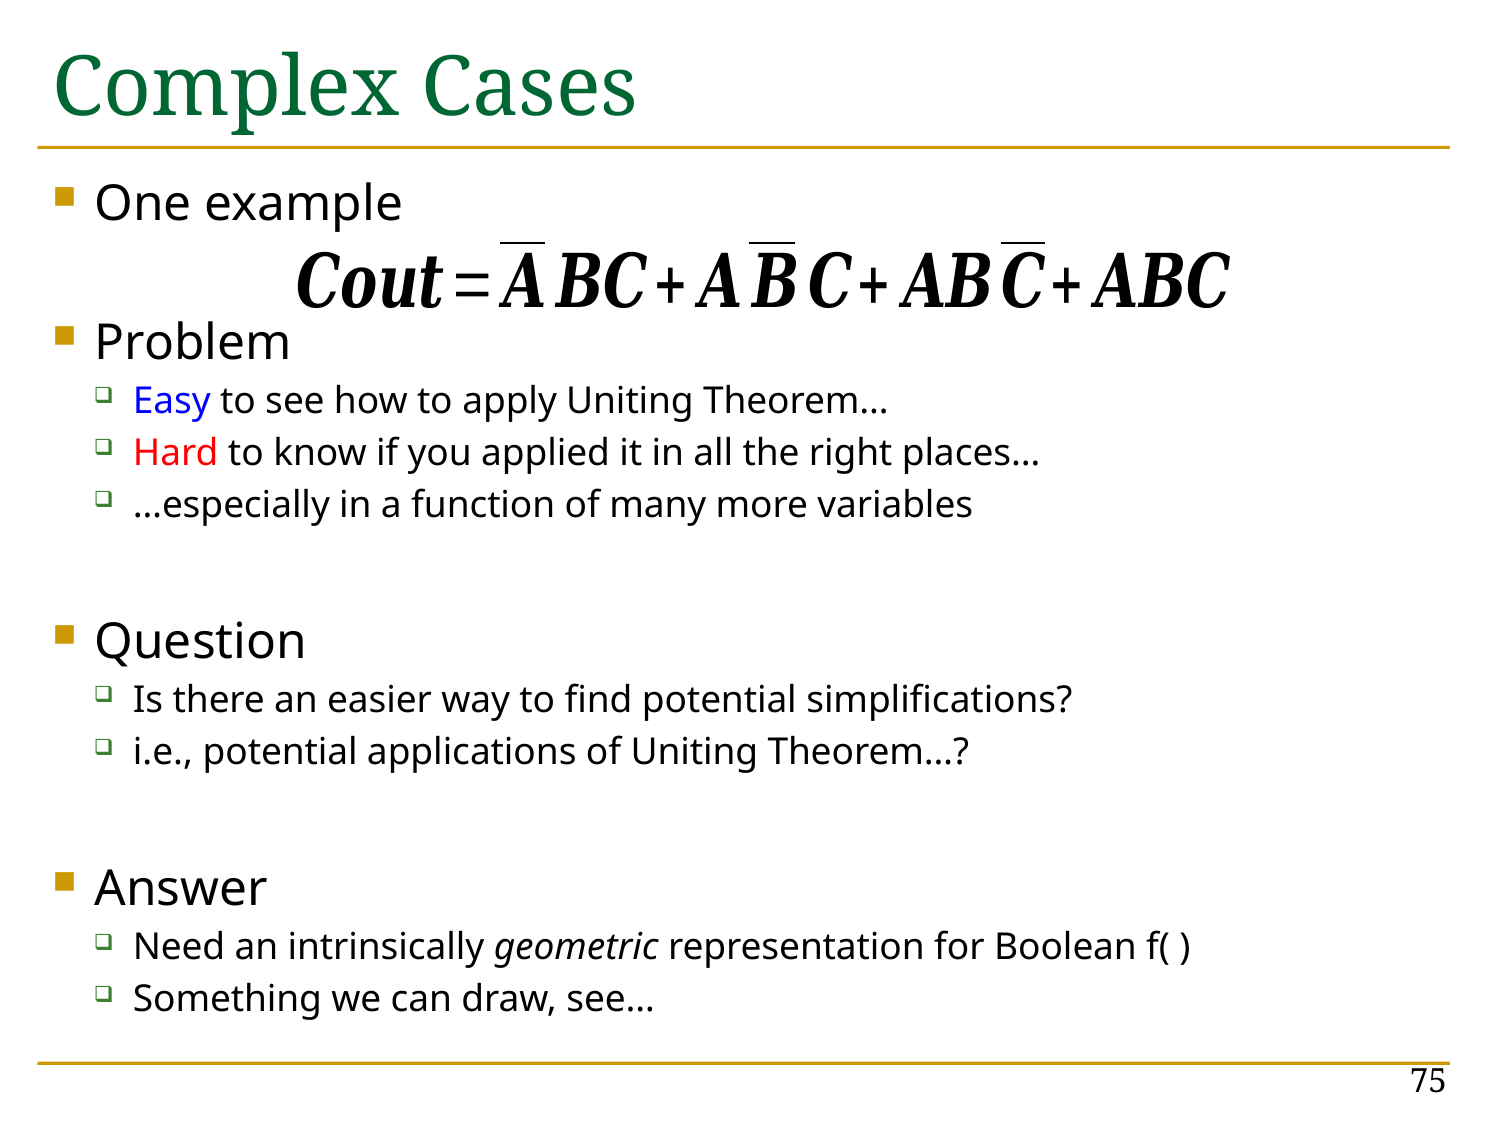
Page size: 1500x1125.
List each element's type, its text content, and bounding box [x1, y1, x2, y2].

slide_number 75 [1111, 1036, 1462, 1112]
title Complex Cases [37, 24, 1450, 163]
list One example Problem Easy to see how to apply Uniting Theorem… Hard to know if you applied it in all the right places… …especially in a function of many more variables Question Is there an easier way to find potential simplifications? i.e., potential applications of Uniting Theorem…? Answer Need an intrinsically geometric representation for Boolean f( ) Something we can draw, see… [37, 163, 1450, 1016]
